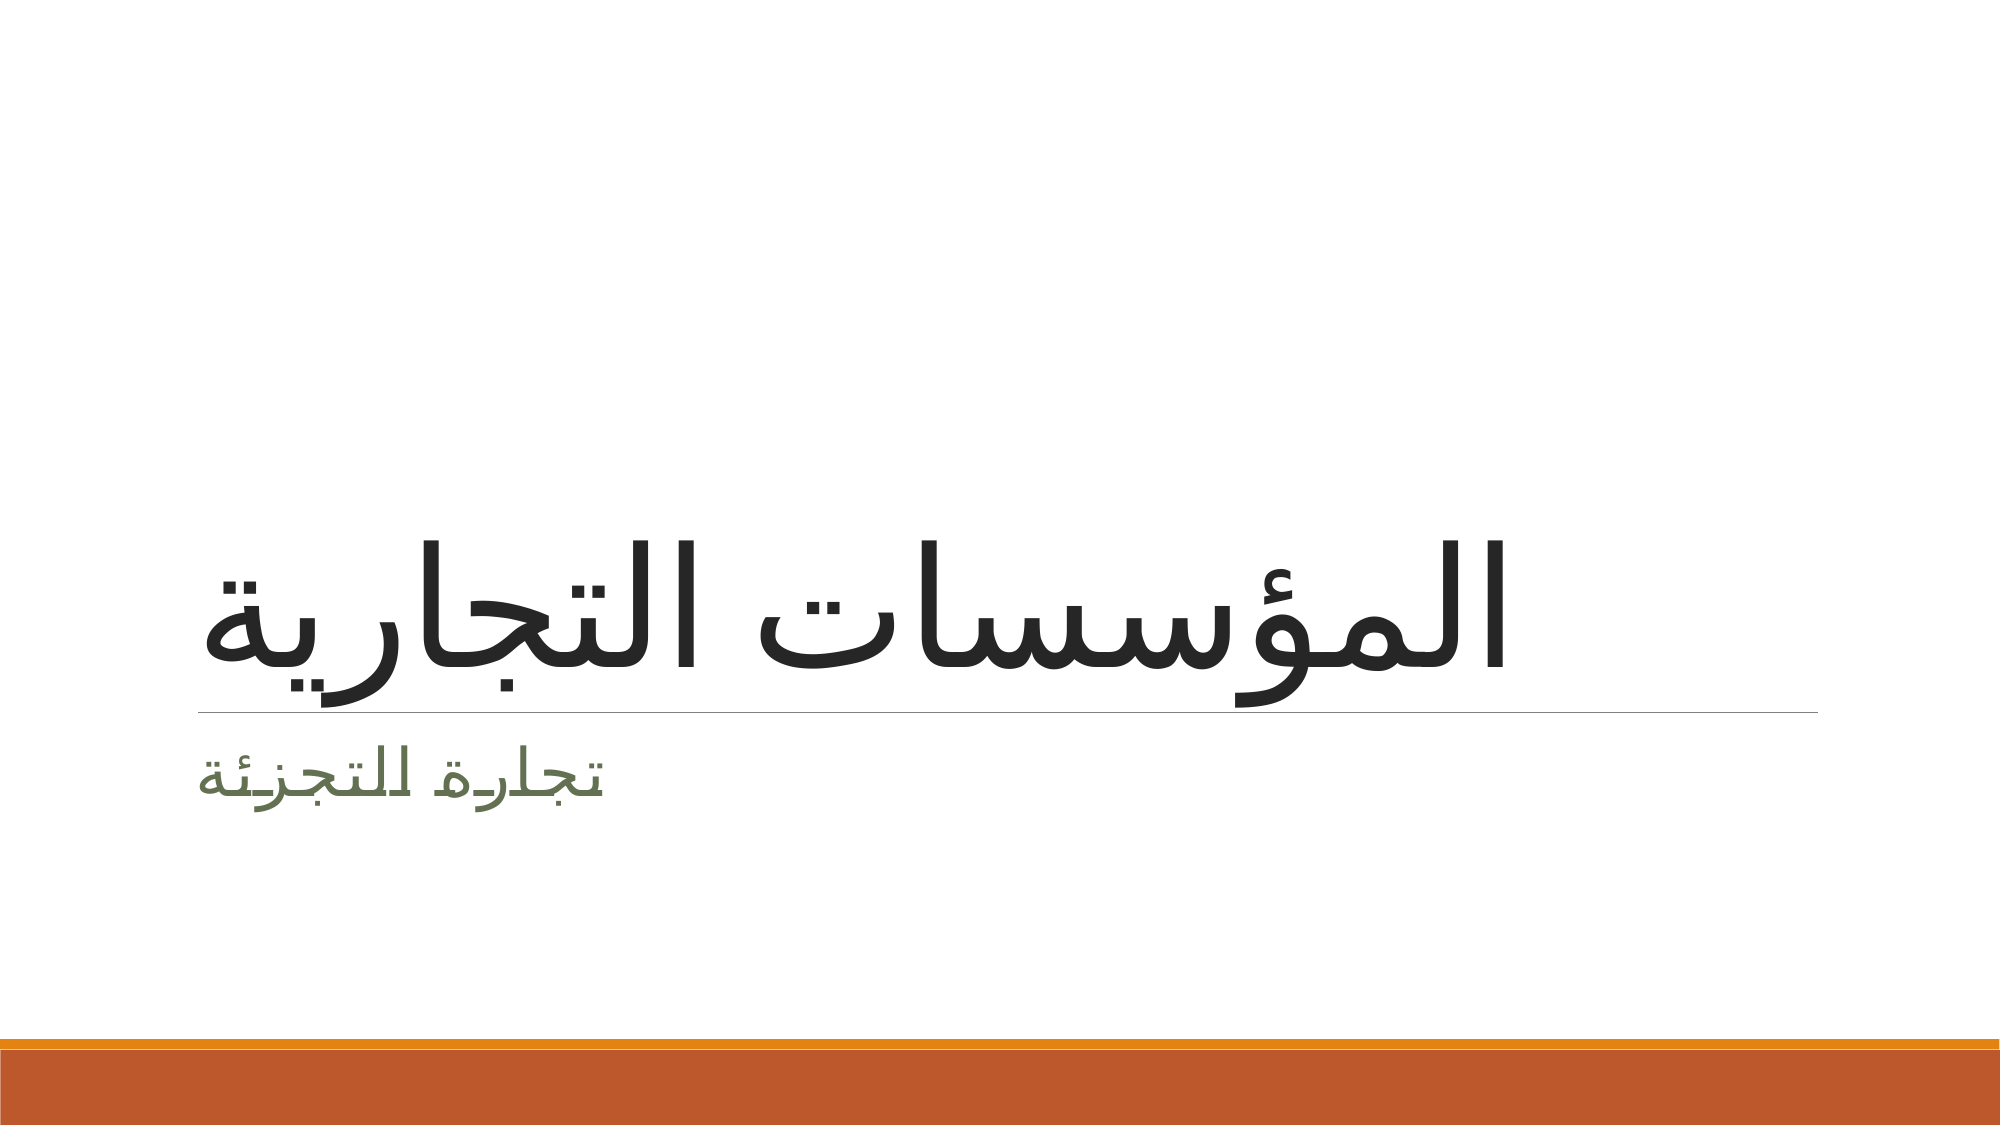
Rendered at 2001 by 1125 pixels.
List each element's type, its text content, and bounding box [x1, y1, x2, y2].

title المؤسسات التجارية [180, 124, 1830, 710]
subtitle تجارة التجزئة [180, 730, 1831, 919]
